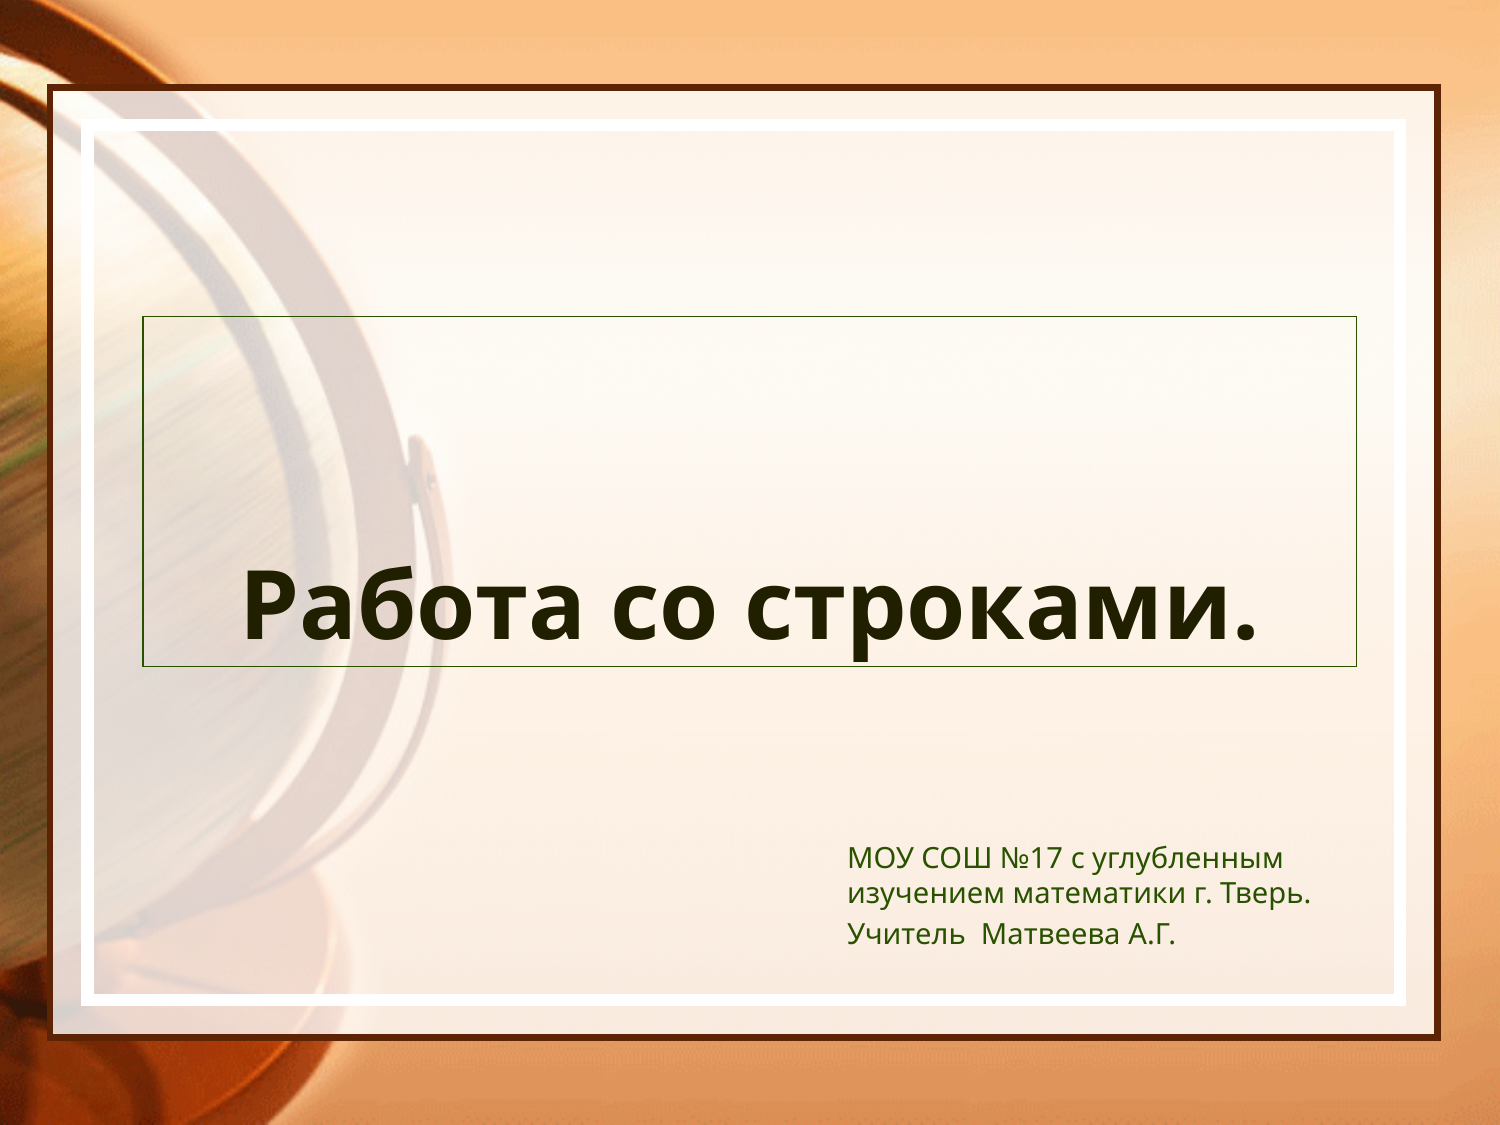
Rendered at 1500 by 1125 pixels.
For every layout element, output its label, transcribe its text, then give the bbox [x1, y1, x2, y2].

title Работа со строками. [142, 316, 1357, 667]
subtitle МОУ СОШ №17 с углубленным изучением математики г. Тверь. Учитель Матвеева А.Г. [831, 831, 1401, 1009]
picture [0, 0, 1500, 1125]
